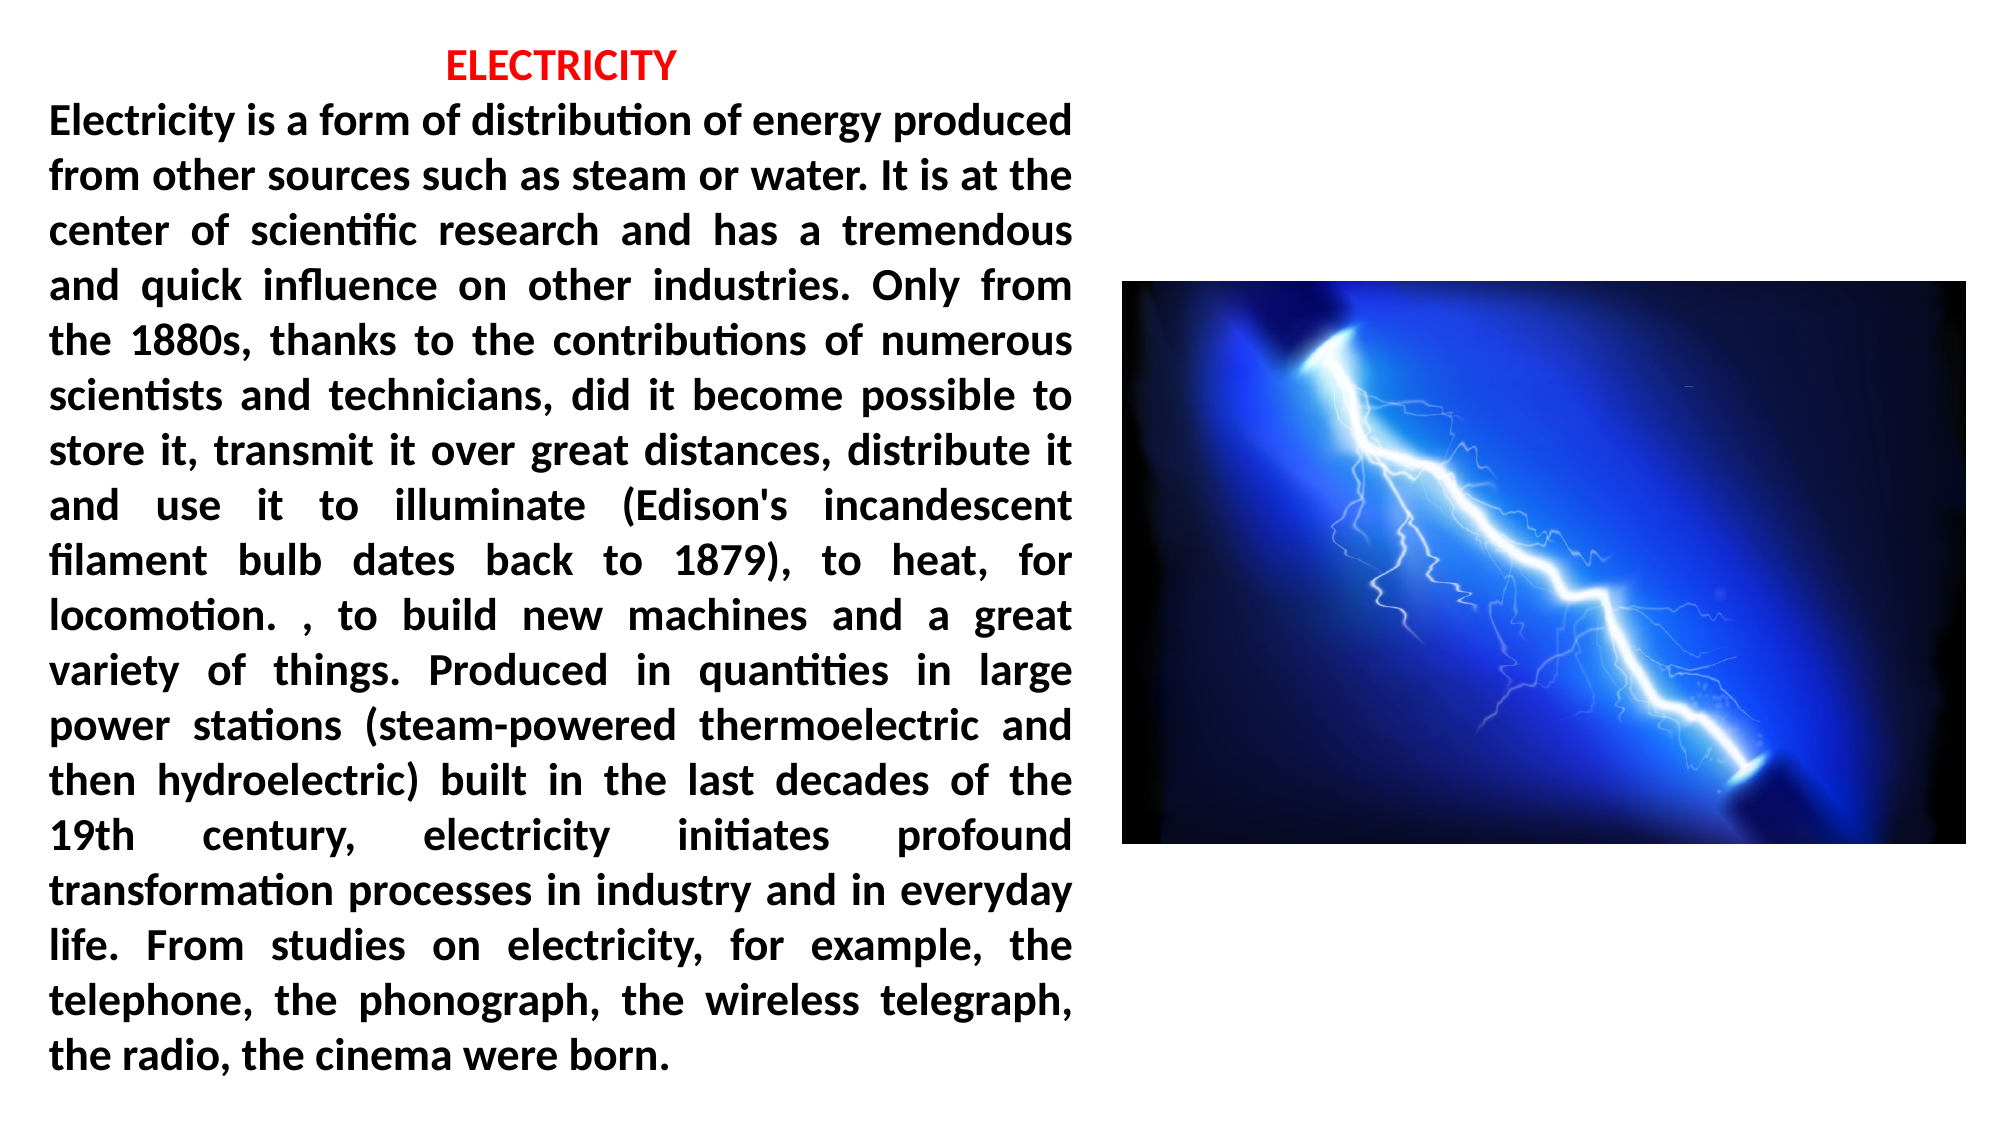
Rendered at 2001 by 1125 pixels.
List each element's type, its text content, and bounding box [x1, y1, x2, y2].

picture [1122, 281, 1966, 844]
text_box ELECTRICITY Electricity is a form of distribution of energy produced from other sources such as steam or water. It is at the center of scientific research and has a tremendous and quick influence on other industries. Only from the 1880s, thanks to the contributions of numerous scientists and technicians, did it become possible to store it, transmit it over great distances, distribute it and use it to illuminate (Edison's incandescent filament bulb dates back to 1879), to heat, for locomotion. , to build new machines and a great variety of things. Produced in quantities in large power stations (steam-powered thermoelectric and then hydroelectric) built in the last decades of the 19th century, electricity initiates profound transformation processes in industry and in everyday life. From studies on electricity, for example, the telephone, the phonograph, the wireless telegraph, the radio, the cinema were born. [34, 27, 1089, 1087]
